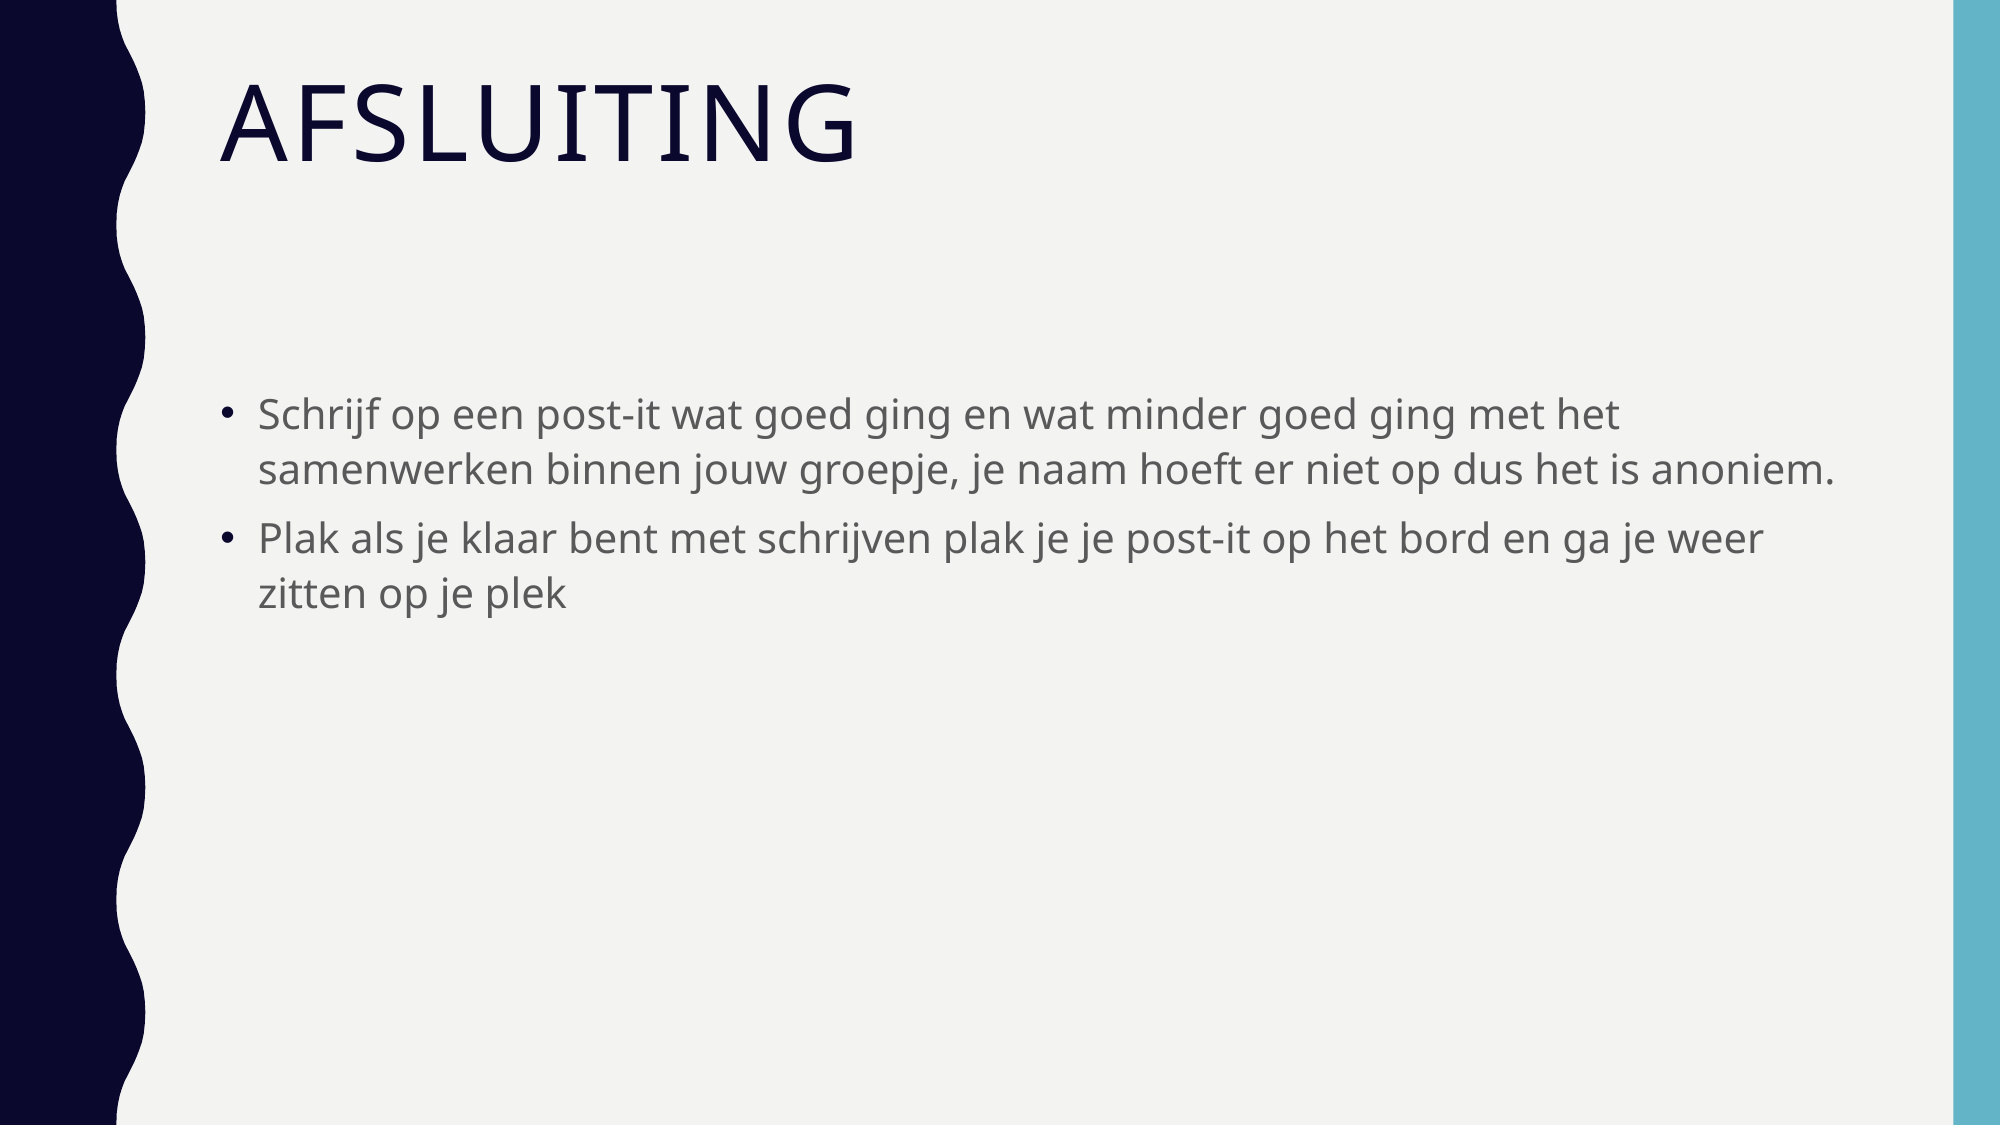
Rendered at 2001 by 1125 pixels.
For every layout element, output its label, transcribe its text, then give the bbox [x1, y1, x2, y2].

title Afsluiting [205, 62, 1875, 308]
list Schrijf op een post-it wat goed ging en wat minder goed ging met het samenwerken binnen jouw groepje, je naam hoeft er niet op dus het is anoniem. Plak als je klaar bent met schrijven plak je je post-it op het bord en ga je weer zitten op je plek [205, 375, 1875, 965]
